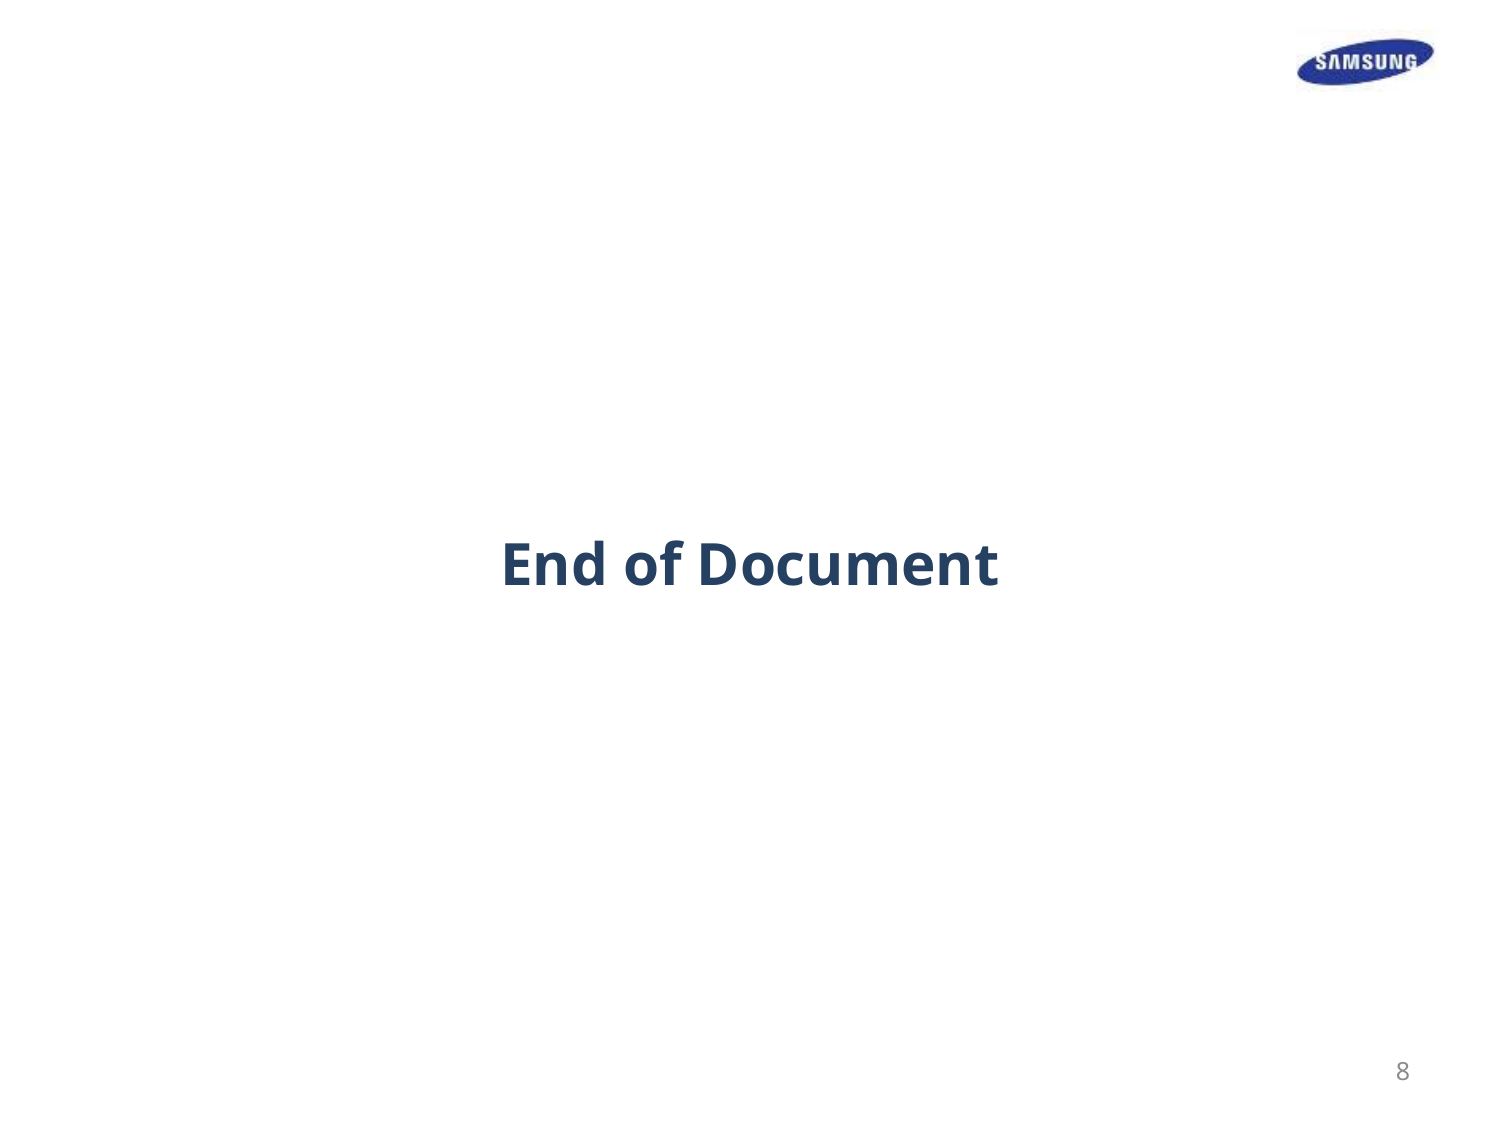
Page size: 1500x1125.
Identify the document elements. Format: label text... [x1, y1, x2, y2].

picture [1296, 29, 1439, 92]
slide_number 8 [1074, 1042, 1425, 1103]
